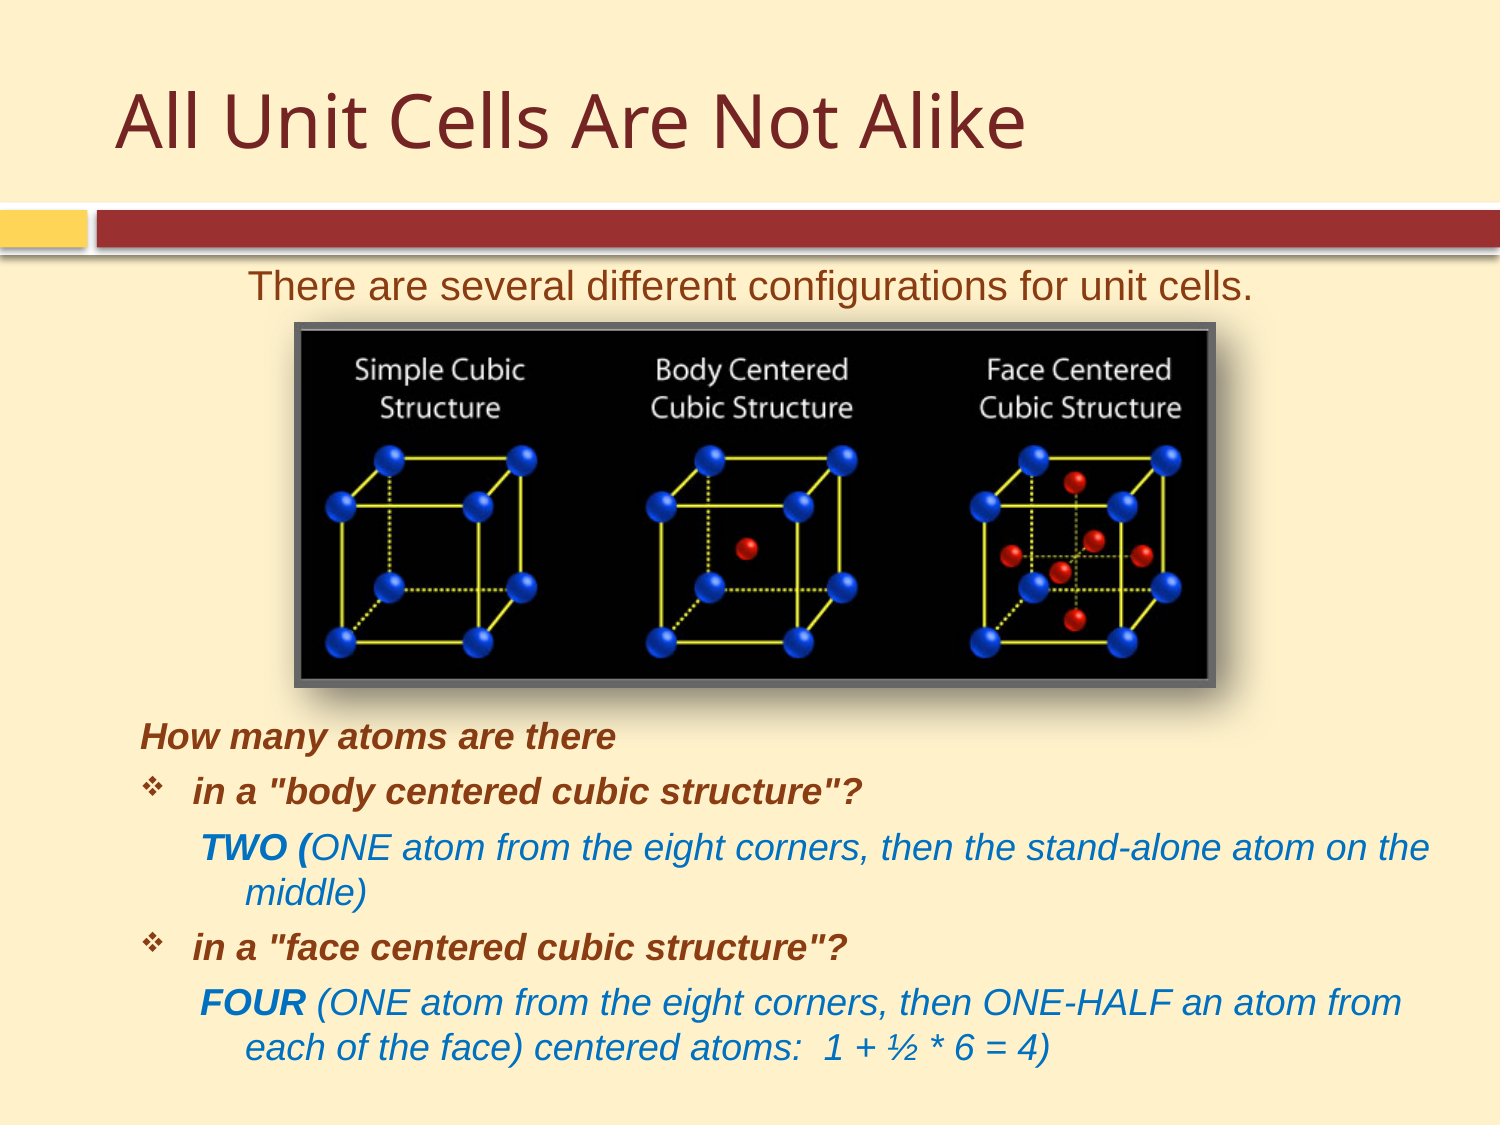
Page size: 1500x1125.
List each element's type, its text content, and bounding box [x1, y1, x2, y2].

title All Unit Cells Are Not Alike [100, 37, 1438, 200]
text_box There are several different configurations for unit cells. [142, 251, 1371, 317]
picture [293, 322, 1216, 688]
list How many atoms are there in a "body centered cubic structure"? TWO (ONE atom from the eight corners, then the stand-alone atom on the middle) in a "face centered cubic structure"? FOUR (ONE atom from the eight corners, then ONE-HALF an atom from each of the face) centered atoms: 1 + ½ * 6 = 4) [125, 704, 1500, 1100]
